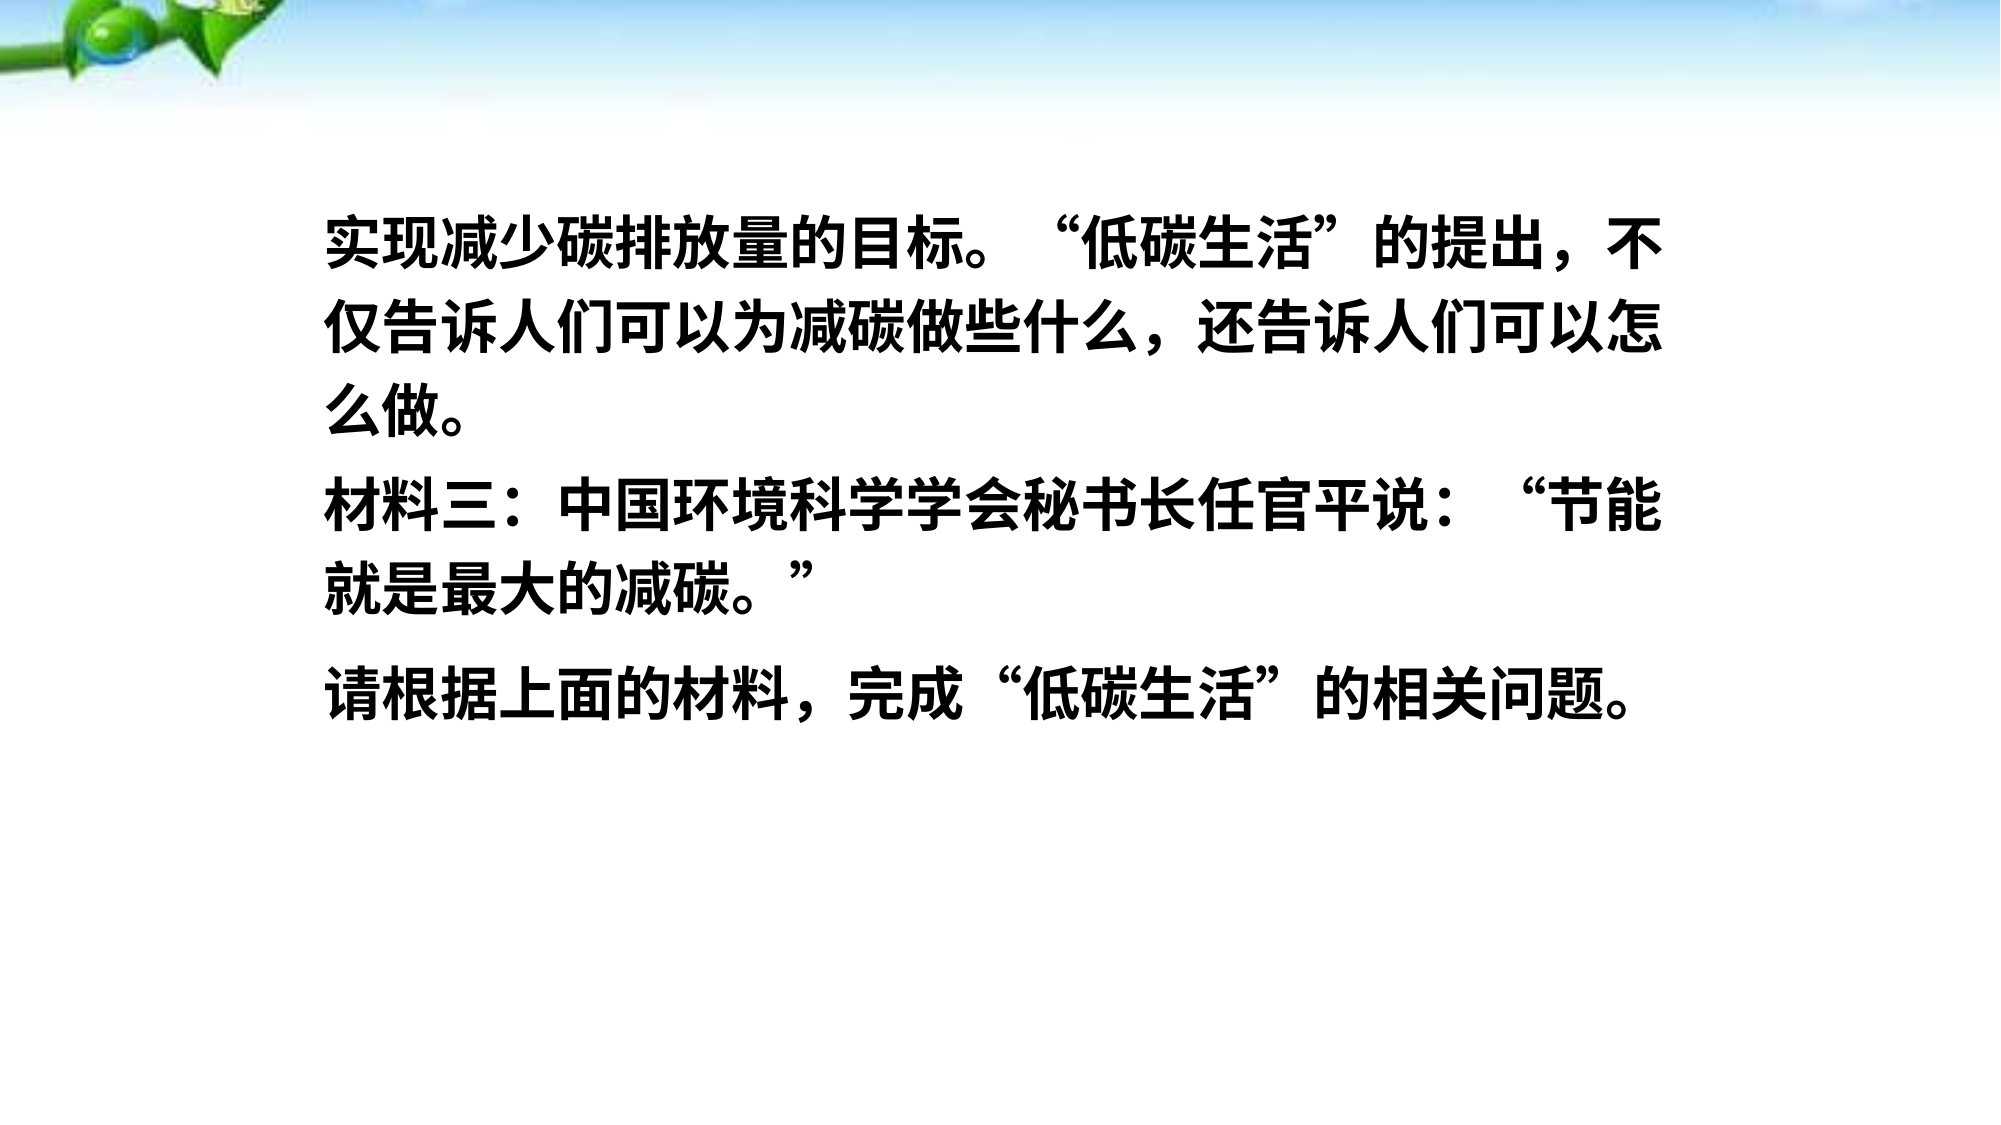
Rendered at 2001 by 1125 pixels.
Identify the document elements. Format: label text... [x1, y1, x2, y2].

text_box 实现减少碳排放量的目标。“低碳生活”的提出，不仅告诉人们可以为减碳做些什么，还告诉人们可以怎么做。 材料三：中国环境科学学会秘书长任官平说：“节能就是最大的减碳。” 请根据上面的材料，完成“低碳生活”的相关问题。 [308, 184, 1691, 735]
picture [0, 0, 2001, 1125]
